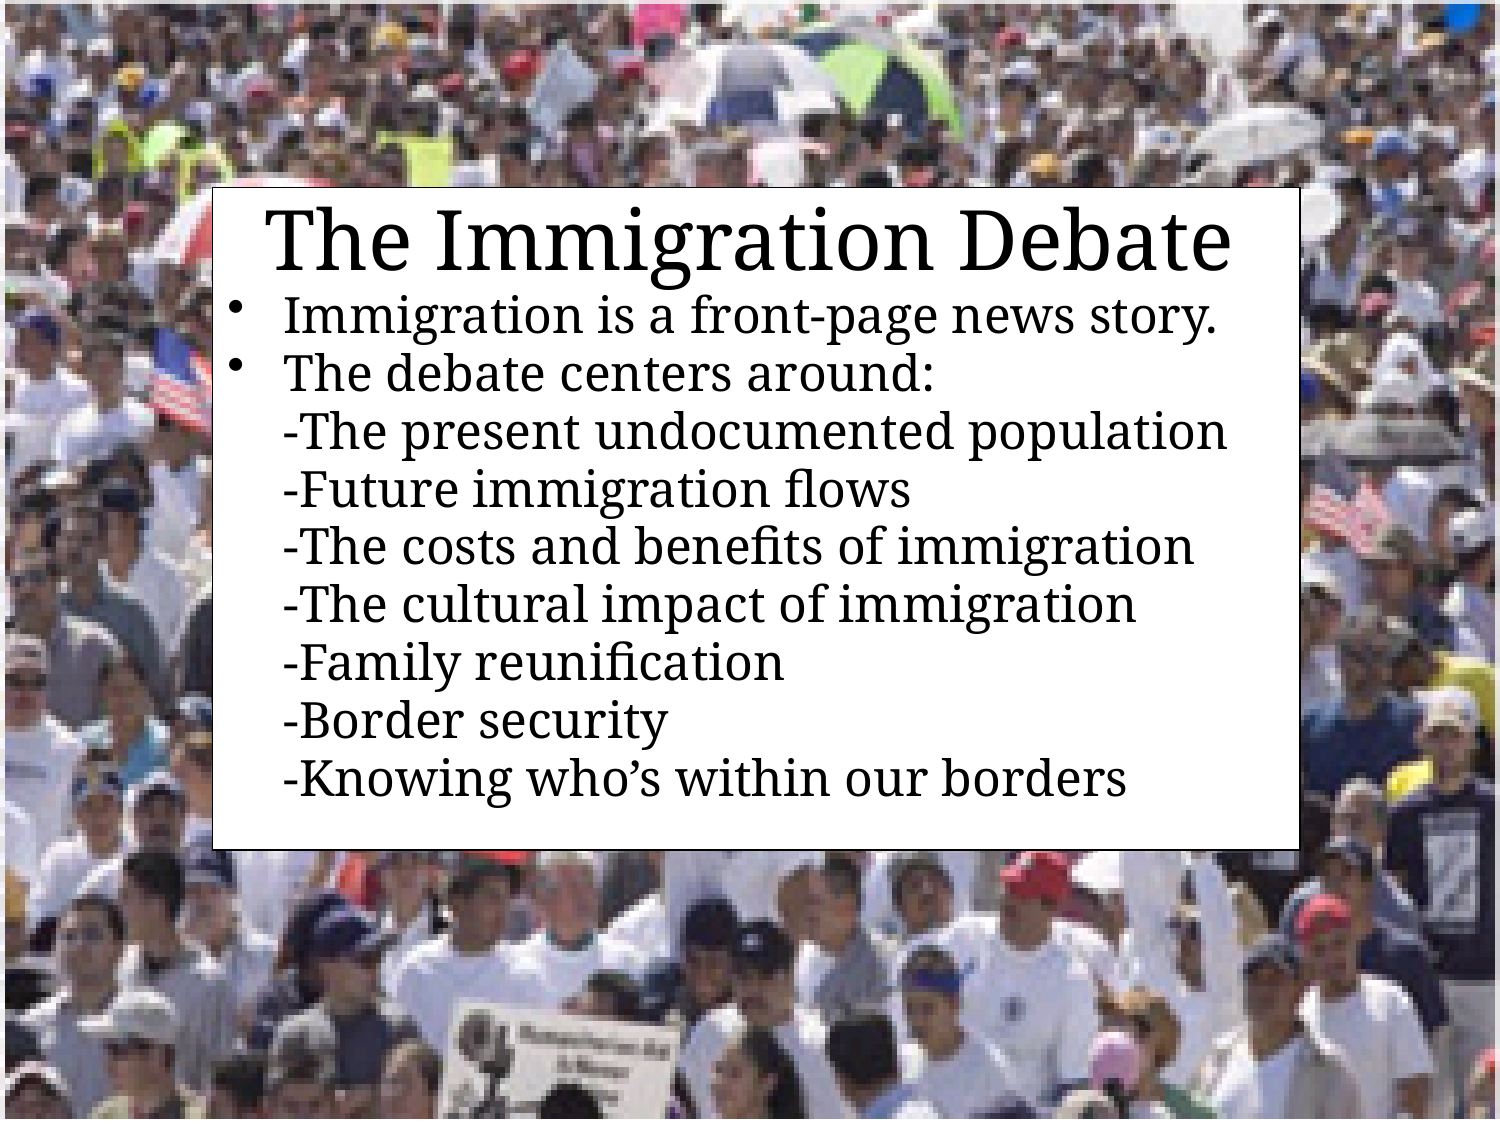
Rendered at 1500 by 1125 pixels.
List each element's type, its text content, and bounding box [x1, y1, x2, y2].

picture [0, 0, 1500, 1125]
list Immigration is a front-page news story. The debate centers around: -The present undocumented population -Future immigration flows -The costs and benefits of immigration -The cultural impact of immigration -Family reunification -Border security -Knowing who’s within our borders [212, 287, 1301, 851]
title The Immigration Debate [112, 187, 1388, 288]
